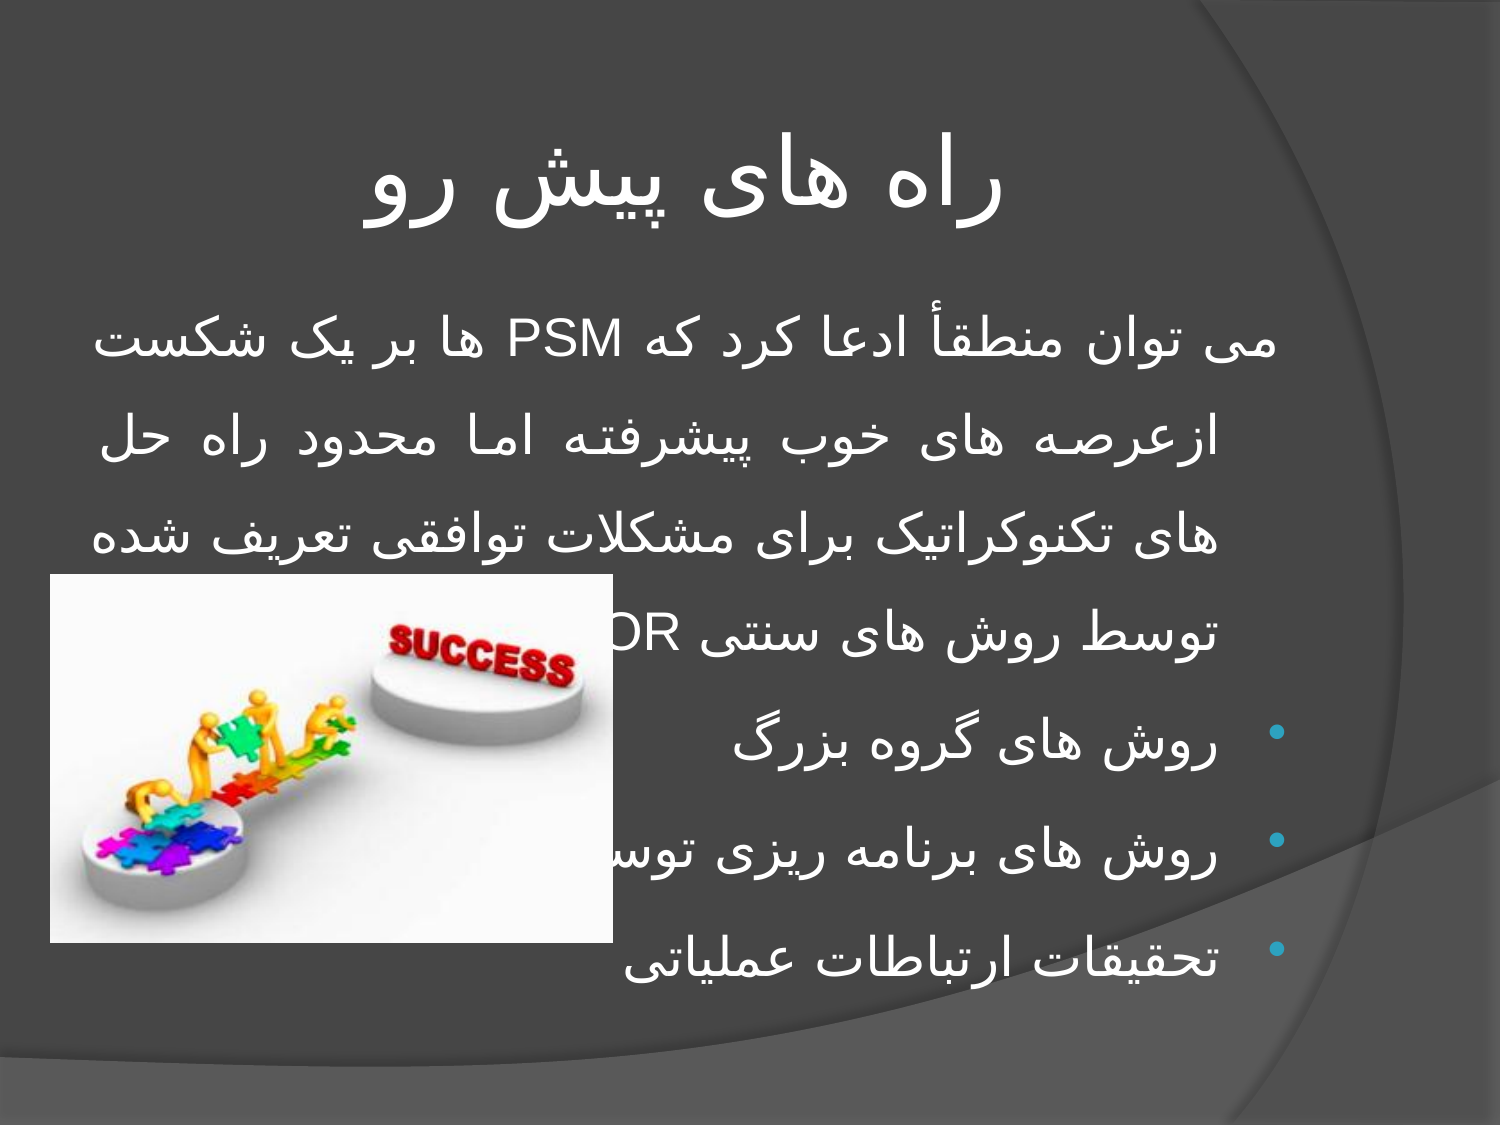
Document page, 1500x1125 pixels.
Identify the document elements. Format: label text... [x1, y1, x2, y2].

picture [49, 574, 613, 943]
list می توان منطقأ ادعا کرد که PSM ها بر یک شکست ازعرصه های خوب پیشرفته اما محدود راه حل های تکنوکراتیک برای مشکلات توافقی تعریف شده توسط روش های سنتی OR اثرگذار بوده اند. روش های گروه بزرگ روش های برنامه ریزی توسعه تحقیقات ارتباطات عملیاتی [75, 262, 1300, 1005]
title راه های پیش رو [75, 45, 1300, 233]
